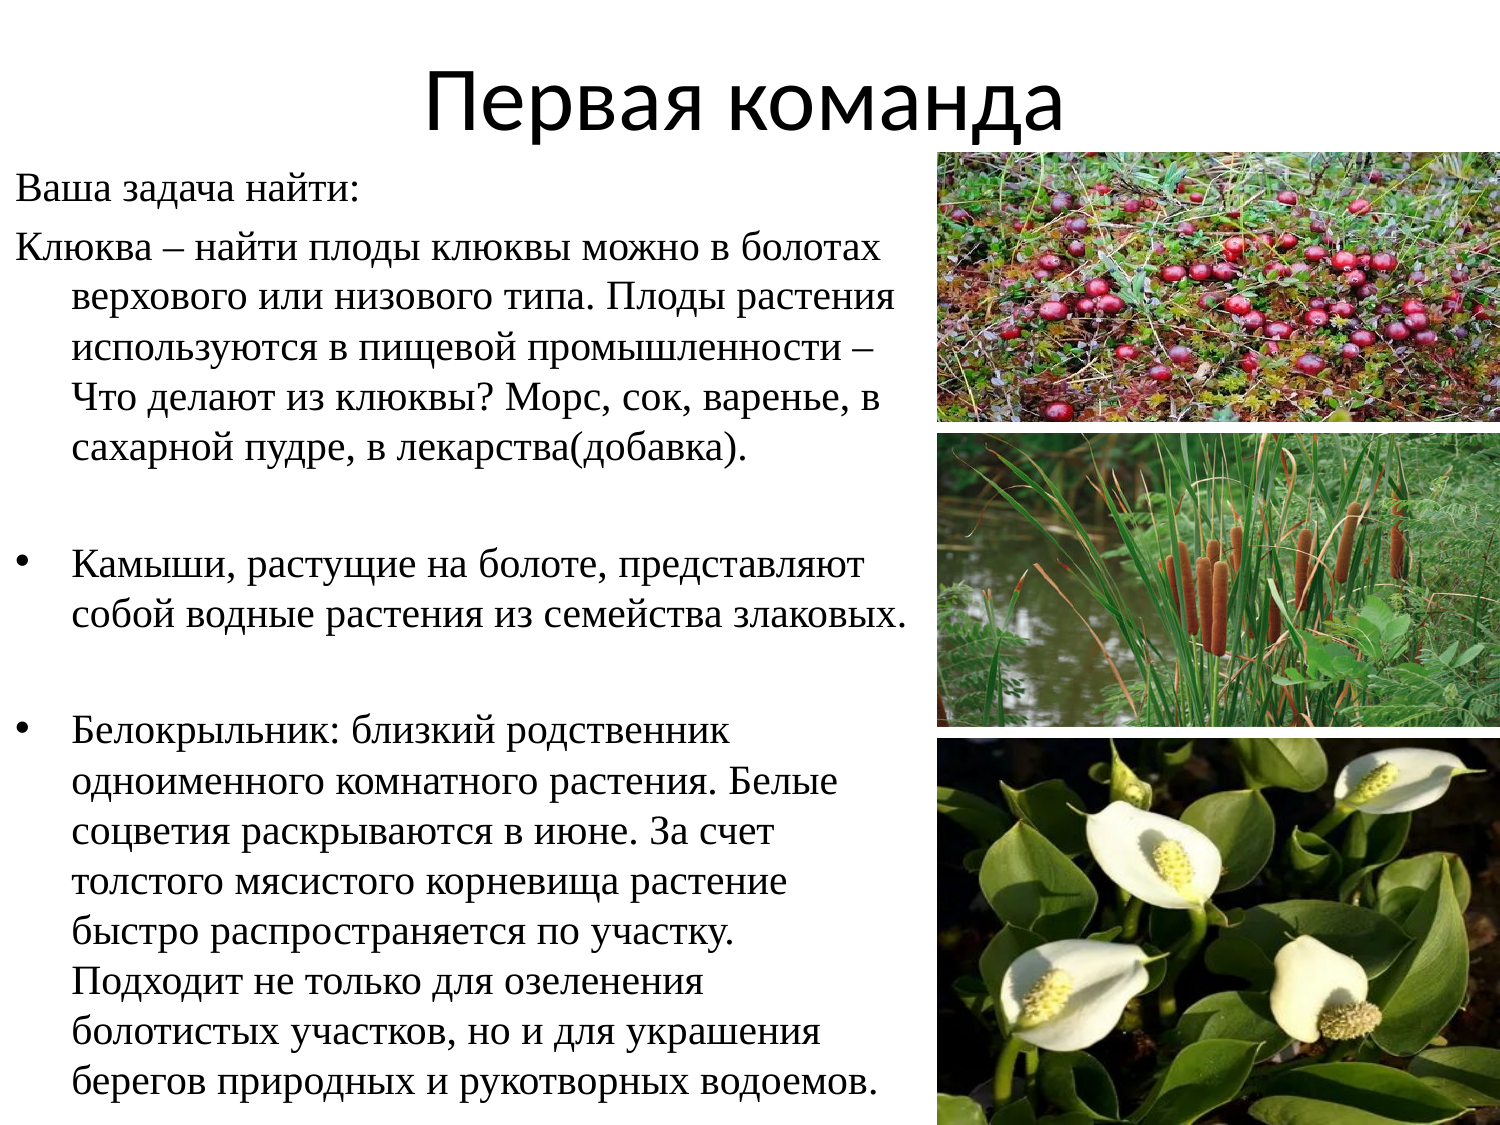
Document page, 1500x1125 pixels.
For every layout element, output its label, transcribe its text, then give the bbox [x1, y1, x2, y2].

title Первая команда [70, 0, 1421, 188]
picture [937, 433, 1500, 727]
picture [937, 737, 1500, 1125]
list Ваша задача найти: Клюква – найти плоды клюквы можно в болотах верхового или низового типа. Плоды растения используются в пищевой промышленности – Что делают из клюквы? Морс, сок, варенье, в сахарной пудре, в лекарства(добавка). Камыши, растущие на болоте, представляют собой водные растения из семейства злаковых. Белокрыльник: близкий родственник одноименного комнатного растения. Белые соцветия раскрываются в июне. За счет толстого мясистого корневища растение быстро распространяется по участку. Подходит не только для озеленения болотистых участков, но и для украшения берегов природных и рукотворных водоемов. [0, 152, 926, 1125]
picture [937, 152, 1500, 423]
